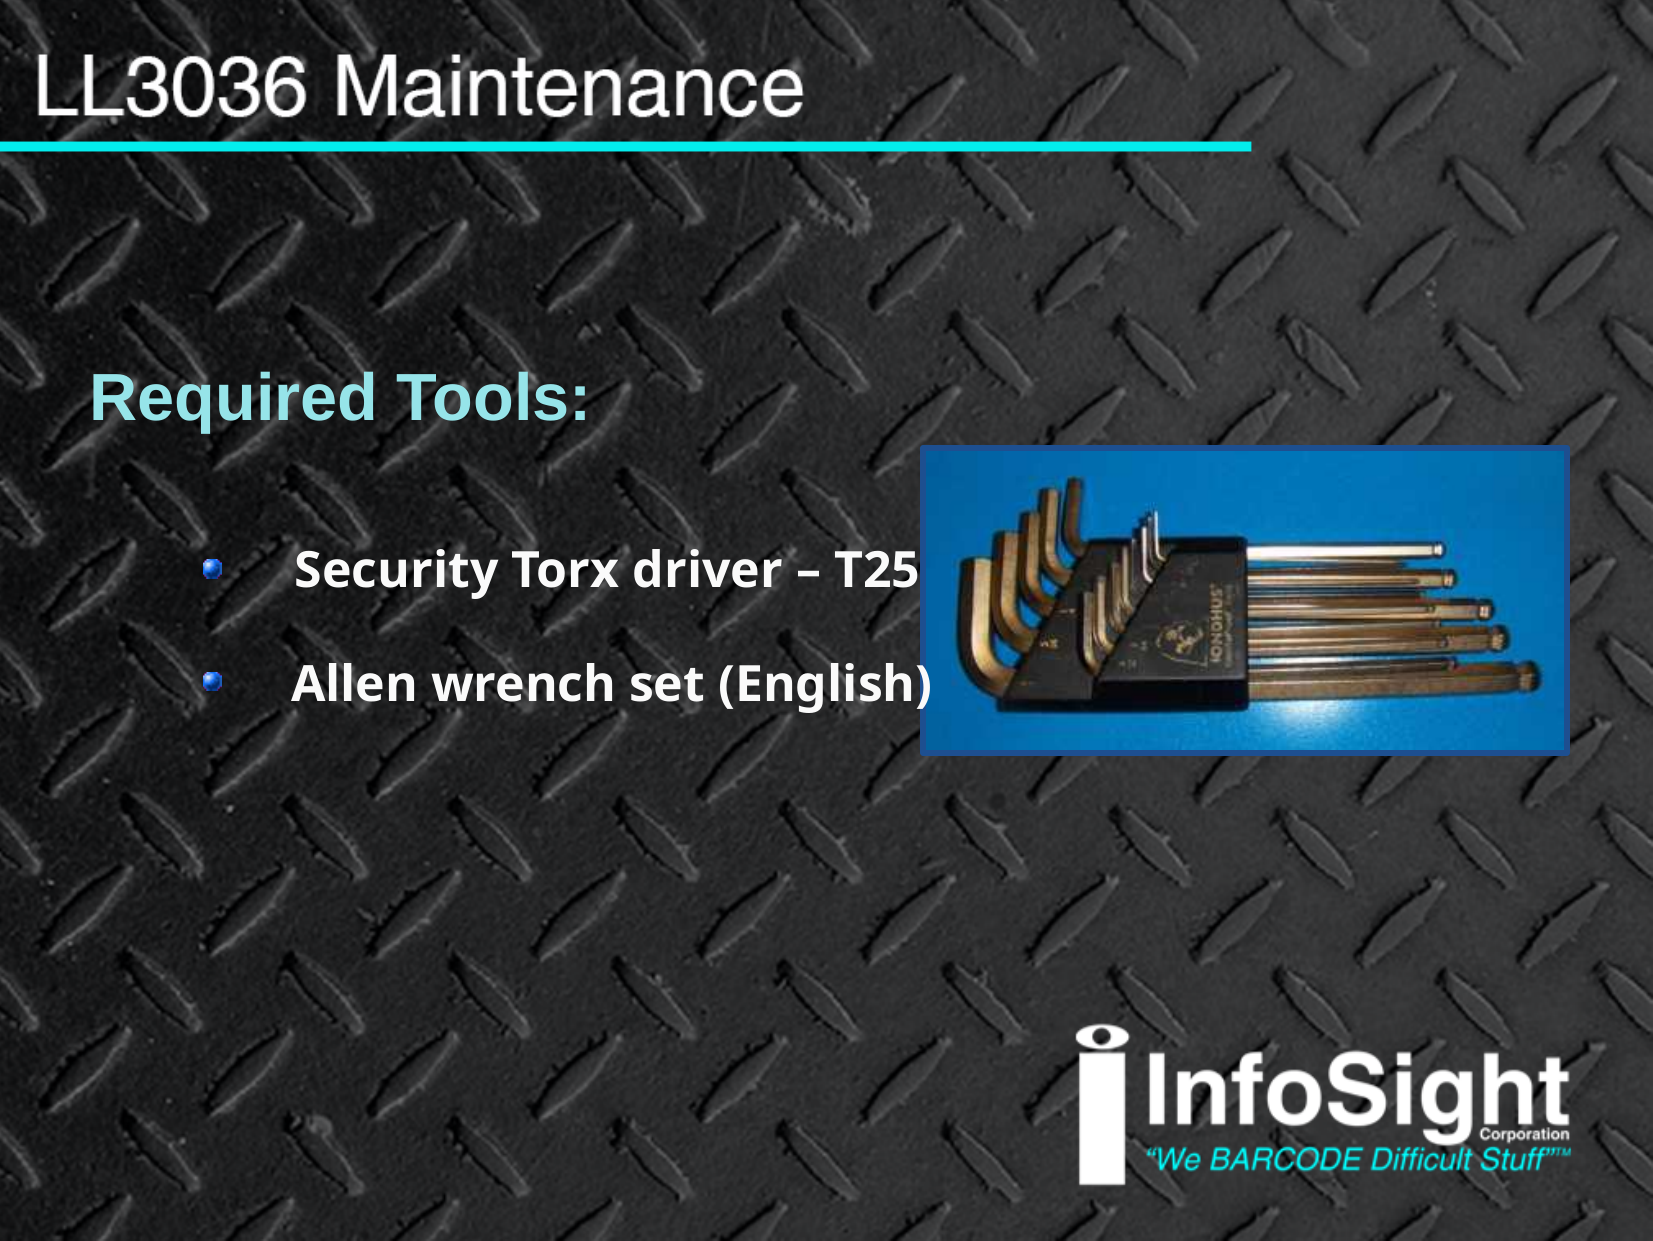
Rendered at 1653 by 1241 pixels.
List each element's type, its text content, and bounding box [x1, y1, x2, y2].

picture [0, 0, 1653, 1241]
text_box Required Tools: [75, 350, 1088, 413]
text_box Security Torx driver – T25 Allen wrench set (English) [188, 533, 920, 596]
